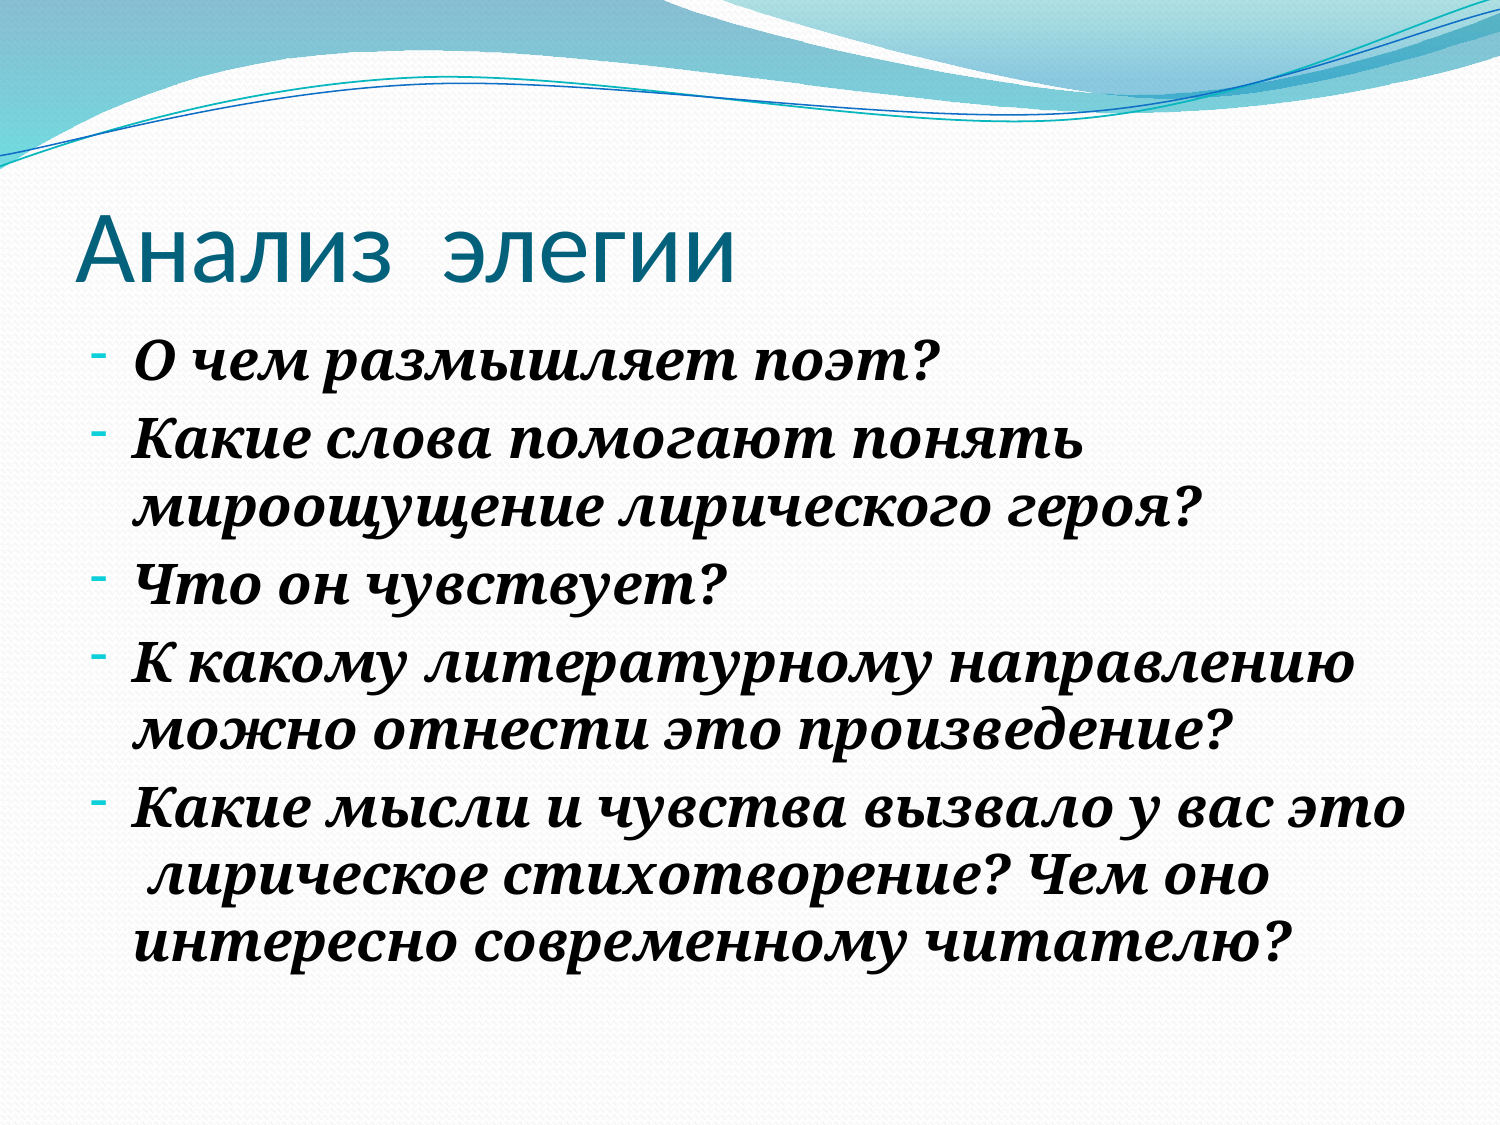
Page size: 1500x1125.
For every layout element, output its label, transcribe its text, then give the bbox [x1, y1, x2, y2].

title Анализ элегии [75, 115, 1425, 303]
list О чем размышляет поэт? Какие слова помогают понять мироощущение лирического героя? Что он чувствует? К какому литературному направлению можно отнести это произведение? Какие мысли и чувства вызвало у вас это лирическое стихотворение? Чем оно интересно современному читателю? [75, 317, 1425, 1038]
